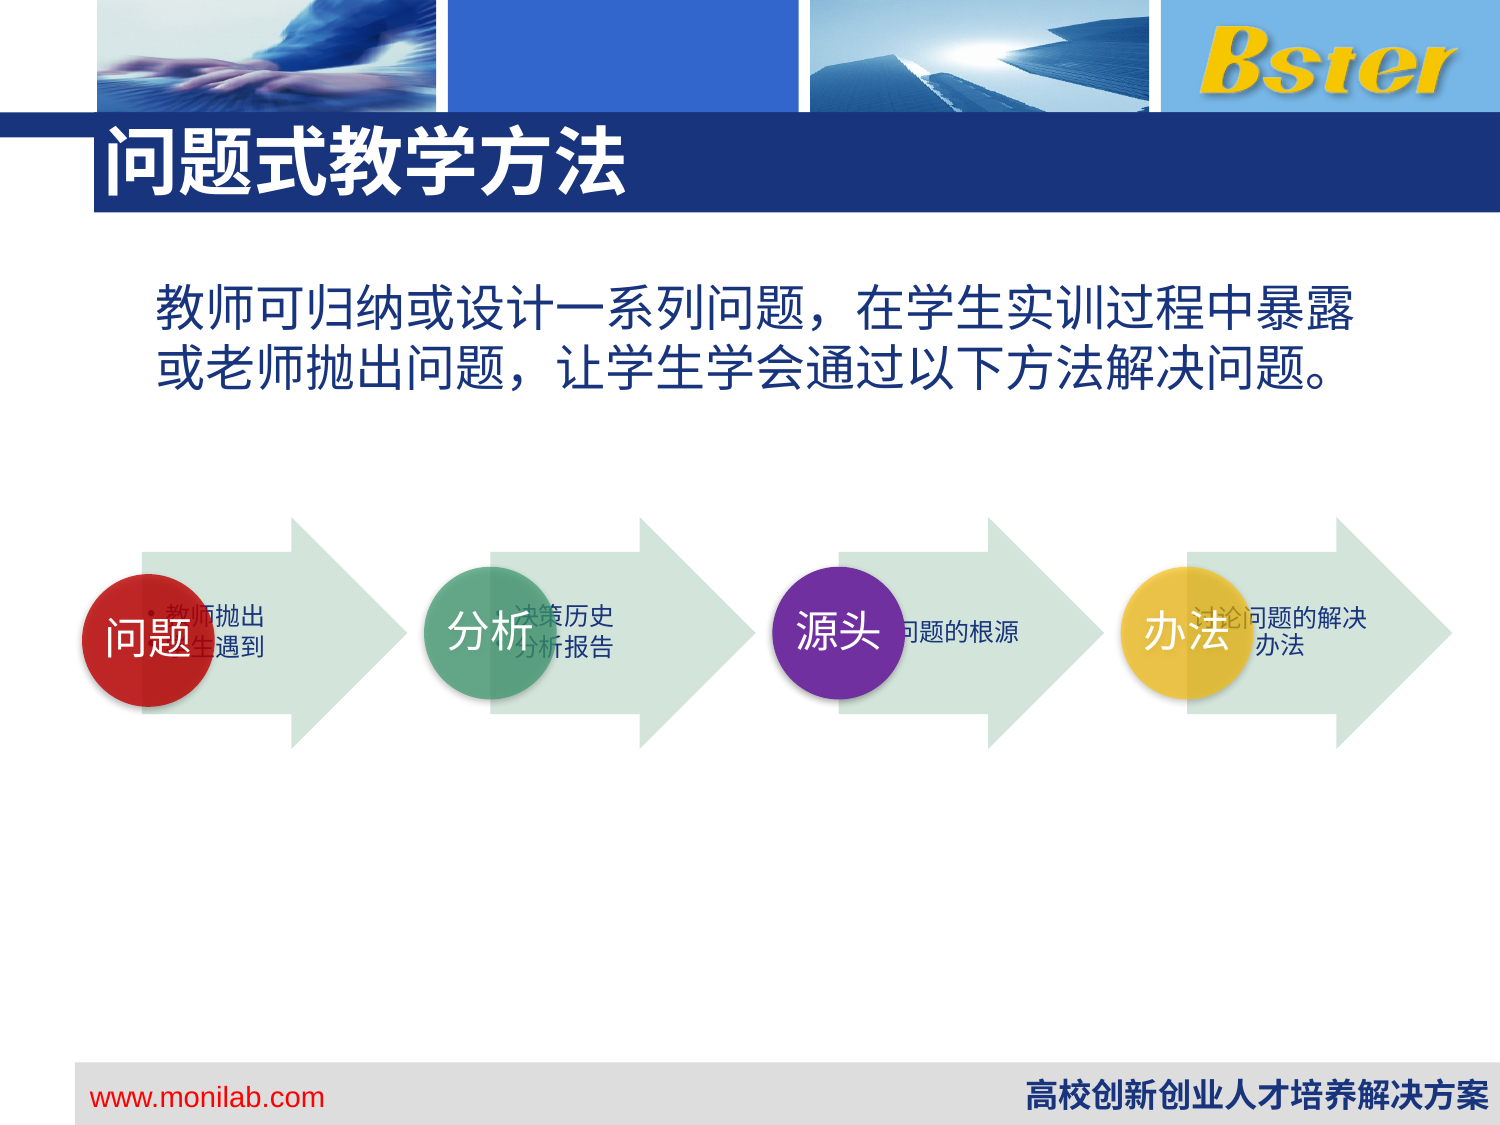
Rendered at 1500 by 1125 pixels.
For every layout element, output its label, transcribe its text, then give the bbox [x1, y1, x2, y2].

picture [810, 0, 1150, 112]
picture [1199, 26, 1458, 94]
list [74, 232, 1454, 1034]
title 问题式教学方法 [88, 113, 1369, 206]
picture [97, 0, 437, 112]
